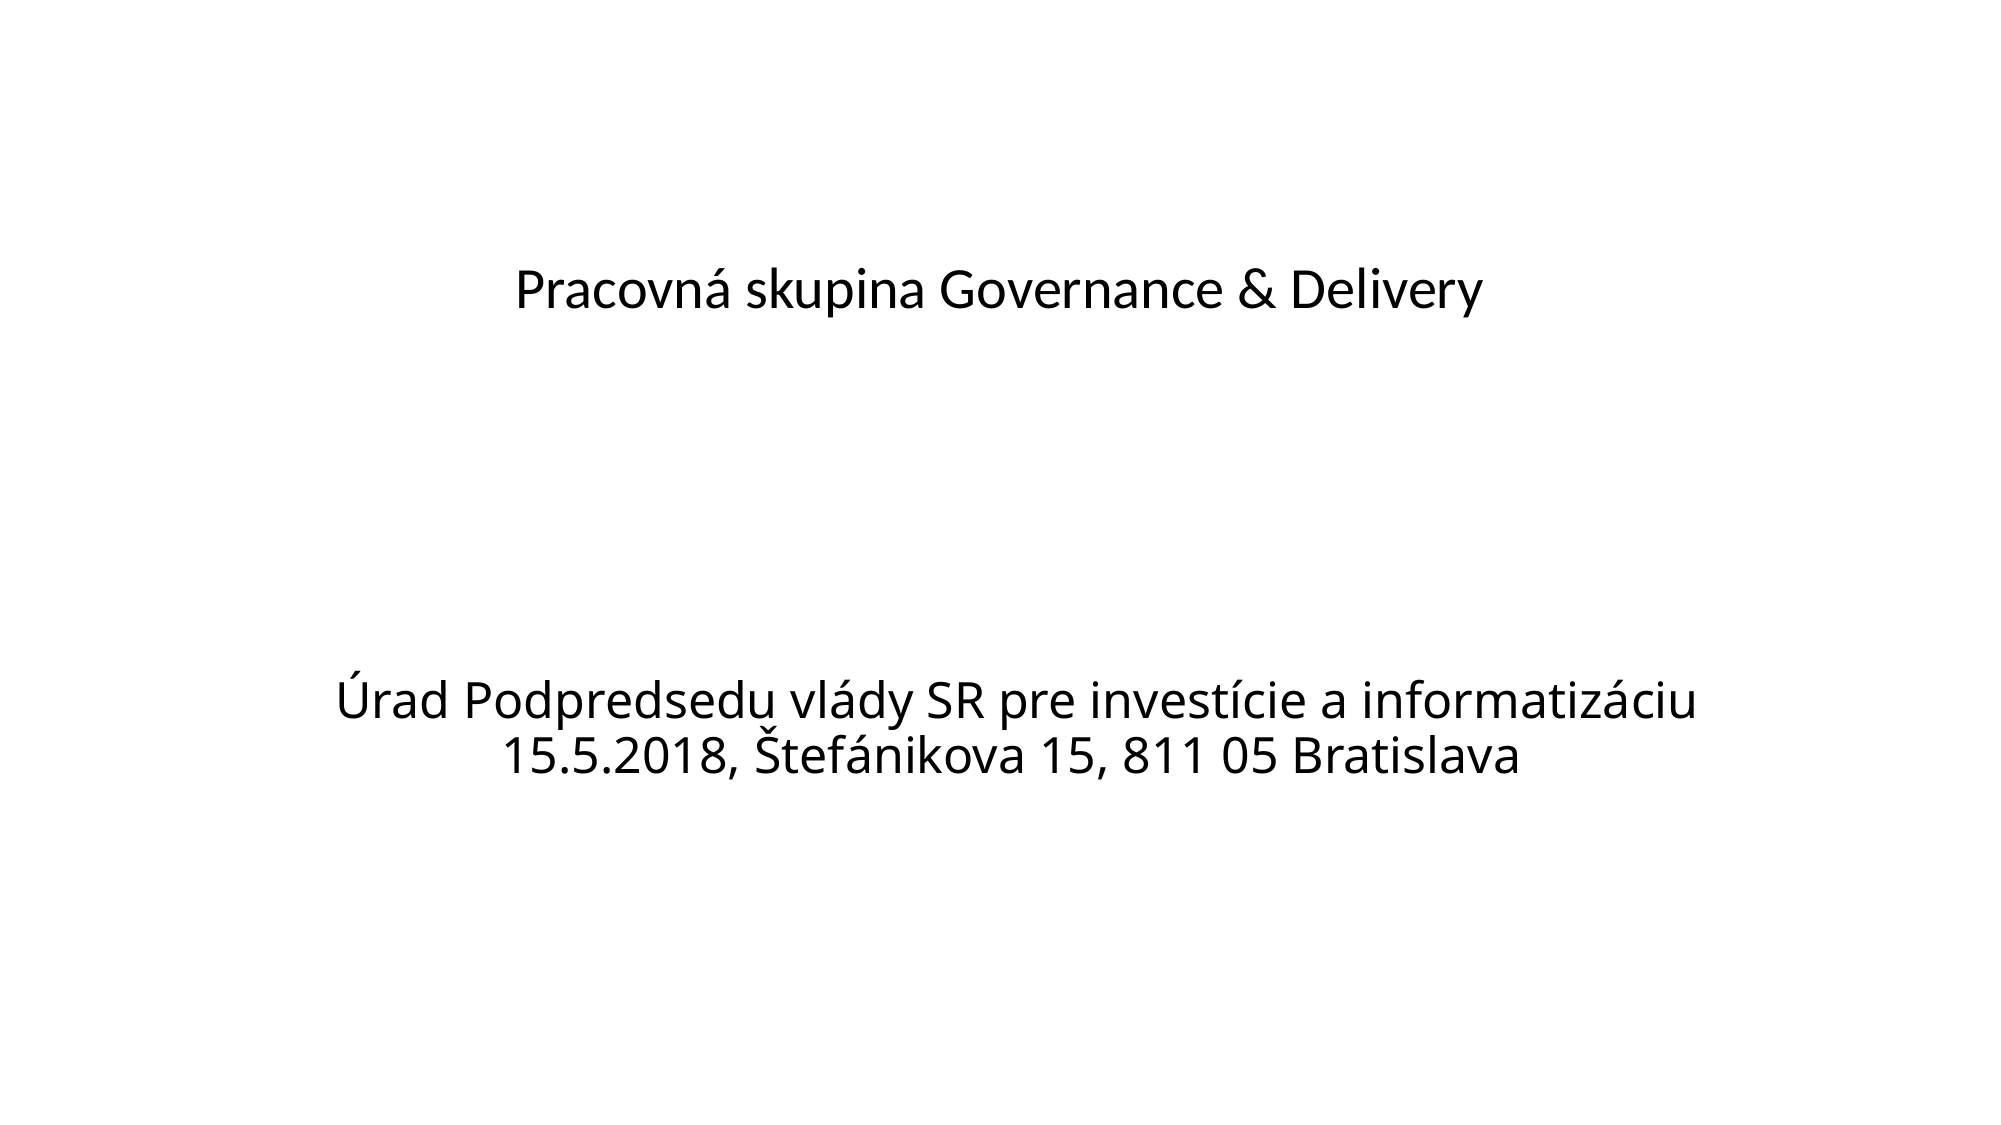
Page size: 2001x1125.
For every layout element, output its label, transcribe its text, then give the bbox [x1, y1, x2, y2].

title Úrad Podpredsedu vlády SR pre investície a informatizáciu 15.5.2018, Štefánikova 15, 811 05 Bratislava [107, 664, 1915, 1057]
subtitle Pracovná skupina Governance & Delivery [249, 251, 1750, 523]
